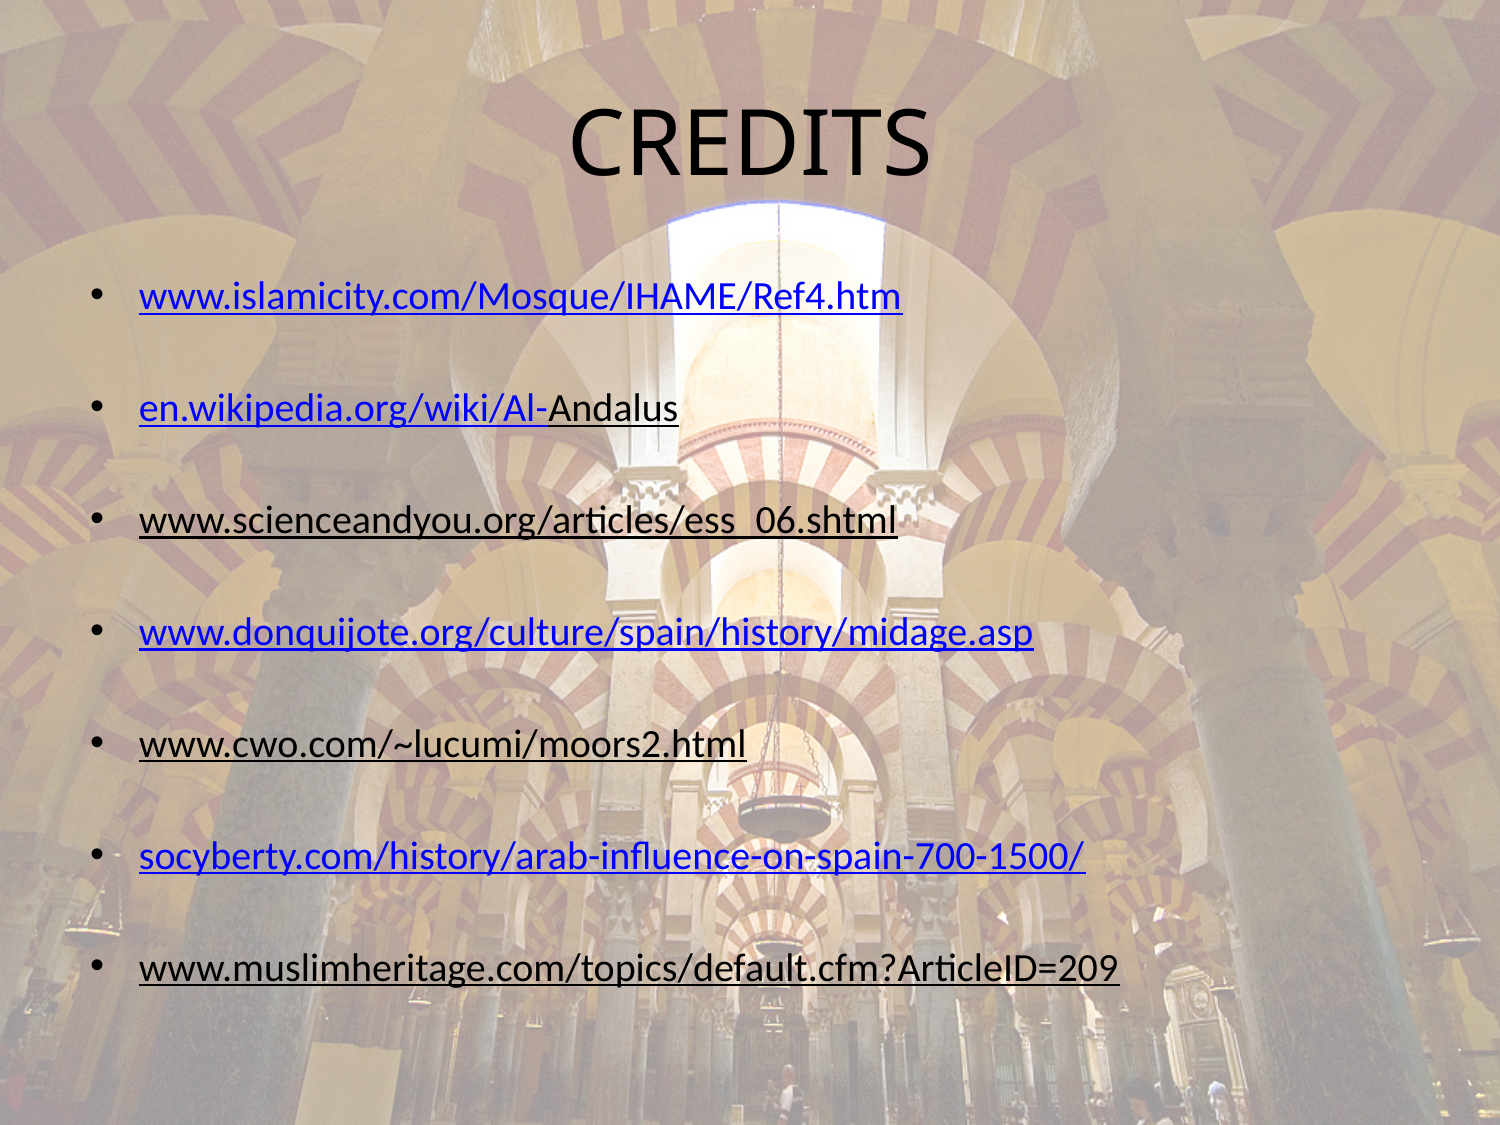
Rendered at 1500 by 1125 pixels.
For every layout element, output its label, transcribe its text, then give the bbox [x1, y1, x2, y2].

list www.islamicity.com/Mosque/IHAME/Ref4.htm en.wikipedia.org/wiki/Al-Andalus www.scienceandyou.org/articles/ess_06.shtml www.donquijote.org/culture/spain/history/midage.asp www.cwo.com/~lucumi/moors2.html socyberty.com/history/arab-influence-on-spain-700-1500/ www.muslimheritage.com/topics/default.cfm?ArticleID=209 [75, 262, 1425, 1005]
title CREDITS [75, 45, 1425, 233]
